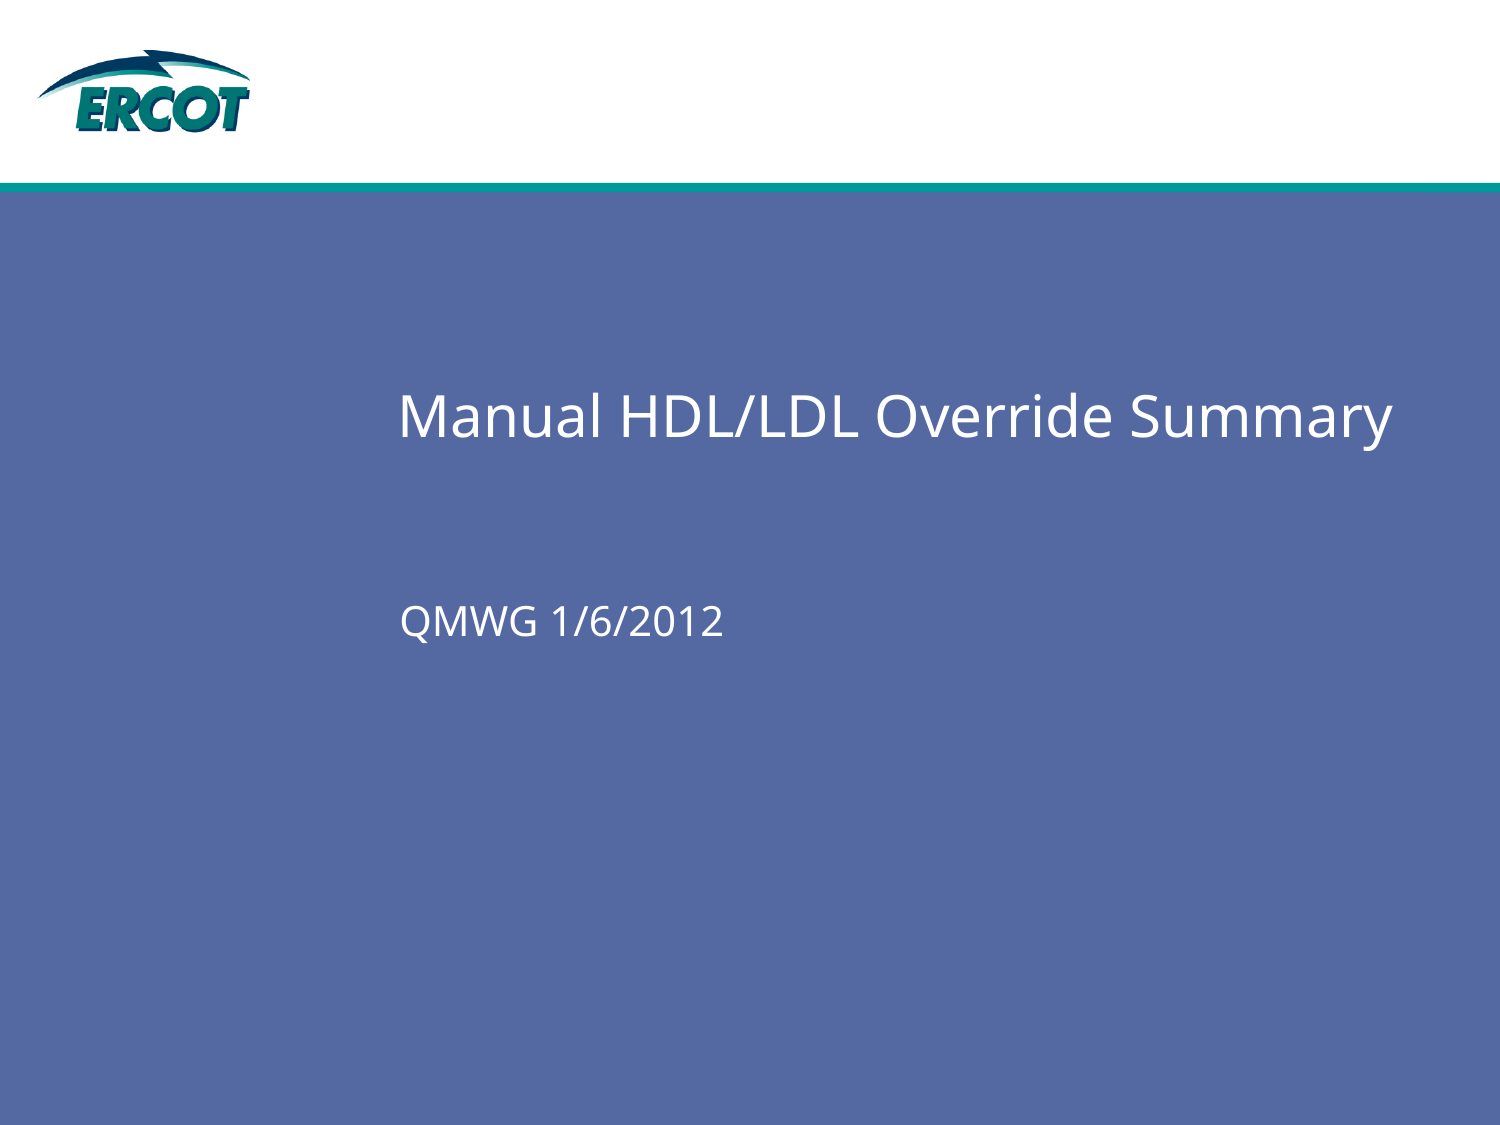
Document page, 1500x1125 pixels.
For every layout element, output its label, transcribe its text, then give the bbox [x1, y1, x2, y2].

subtitle QMWG 1/6/2012 [384, 587, 1426, 776]
picture [37, 50, 250, 136]
title Manual HDL/LDL Override Summary [382, 312, 1446, 517]
